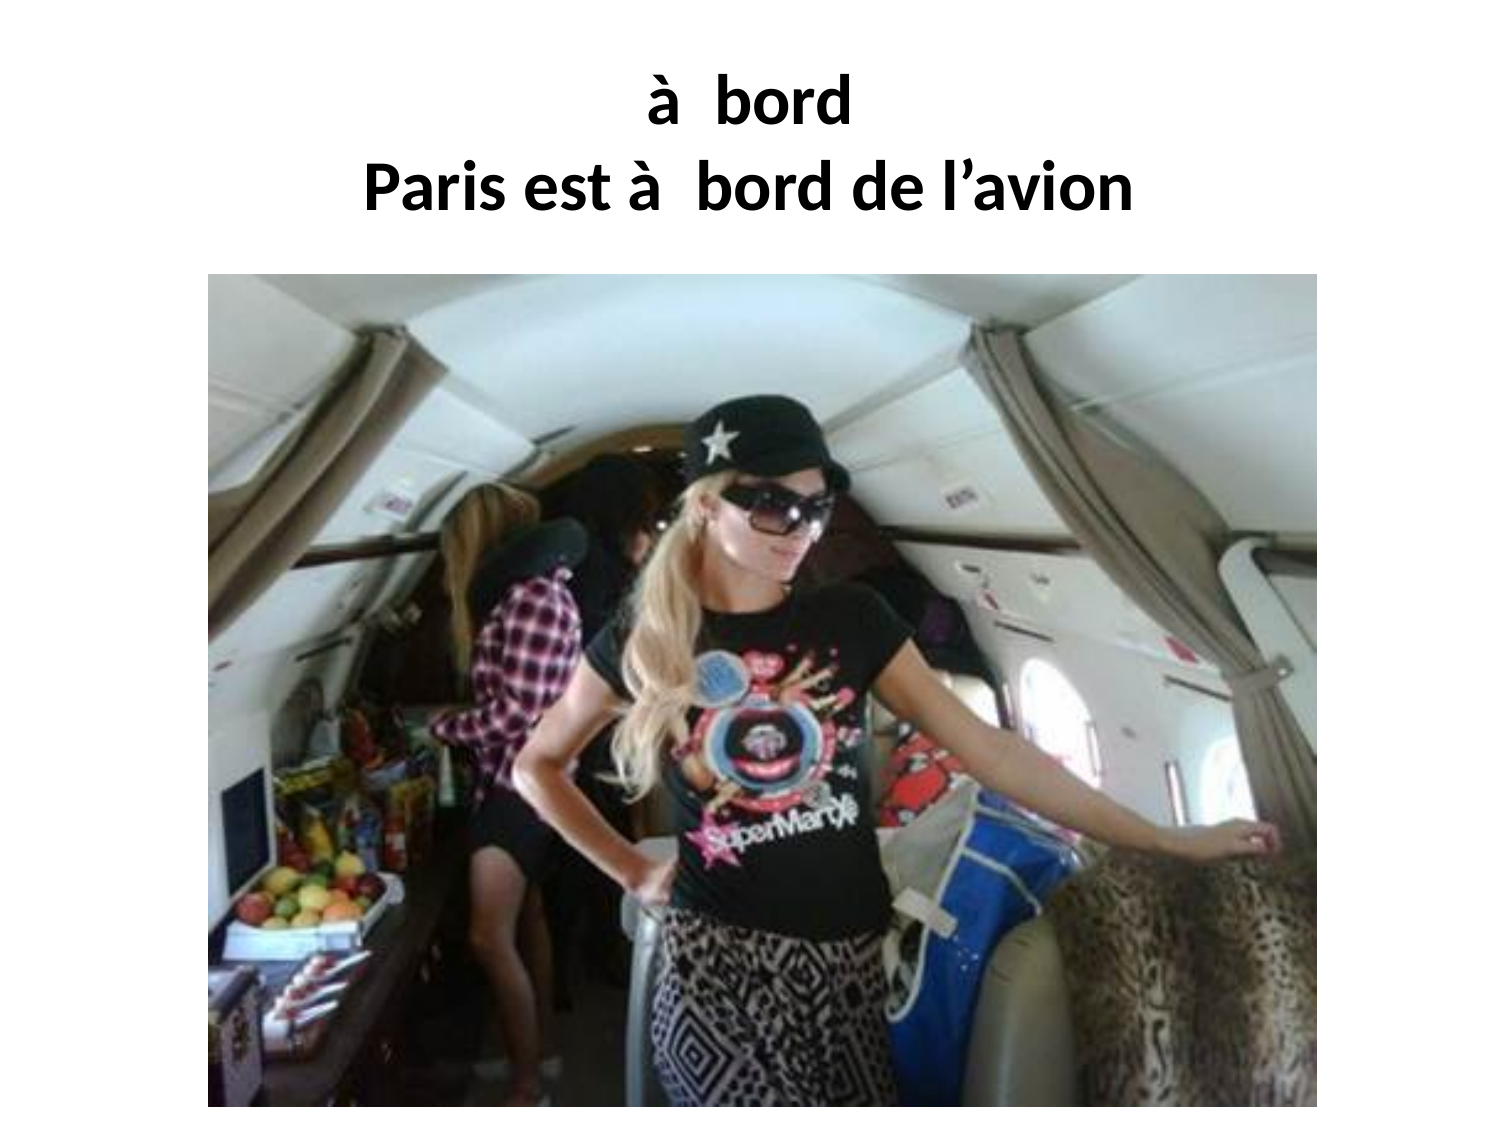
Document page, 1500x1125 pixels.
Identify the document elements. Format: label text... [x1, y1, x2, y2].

title à bord Paris est à bord de l’avion [75, 45, 1425, 233]
picture [207, 274, 1318, 1108]
